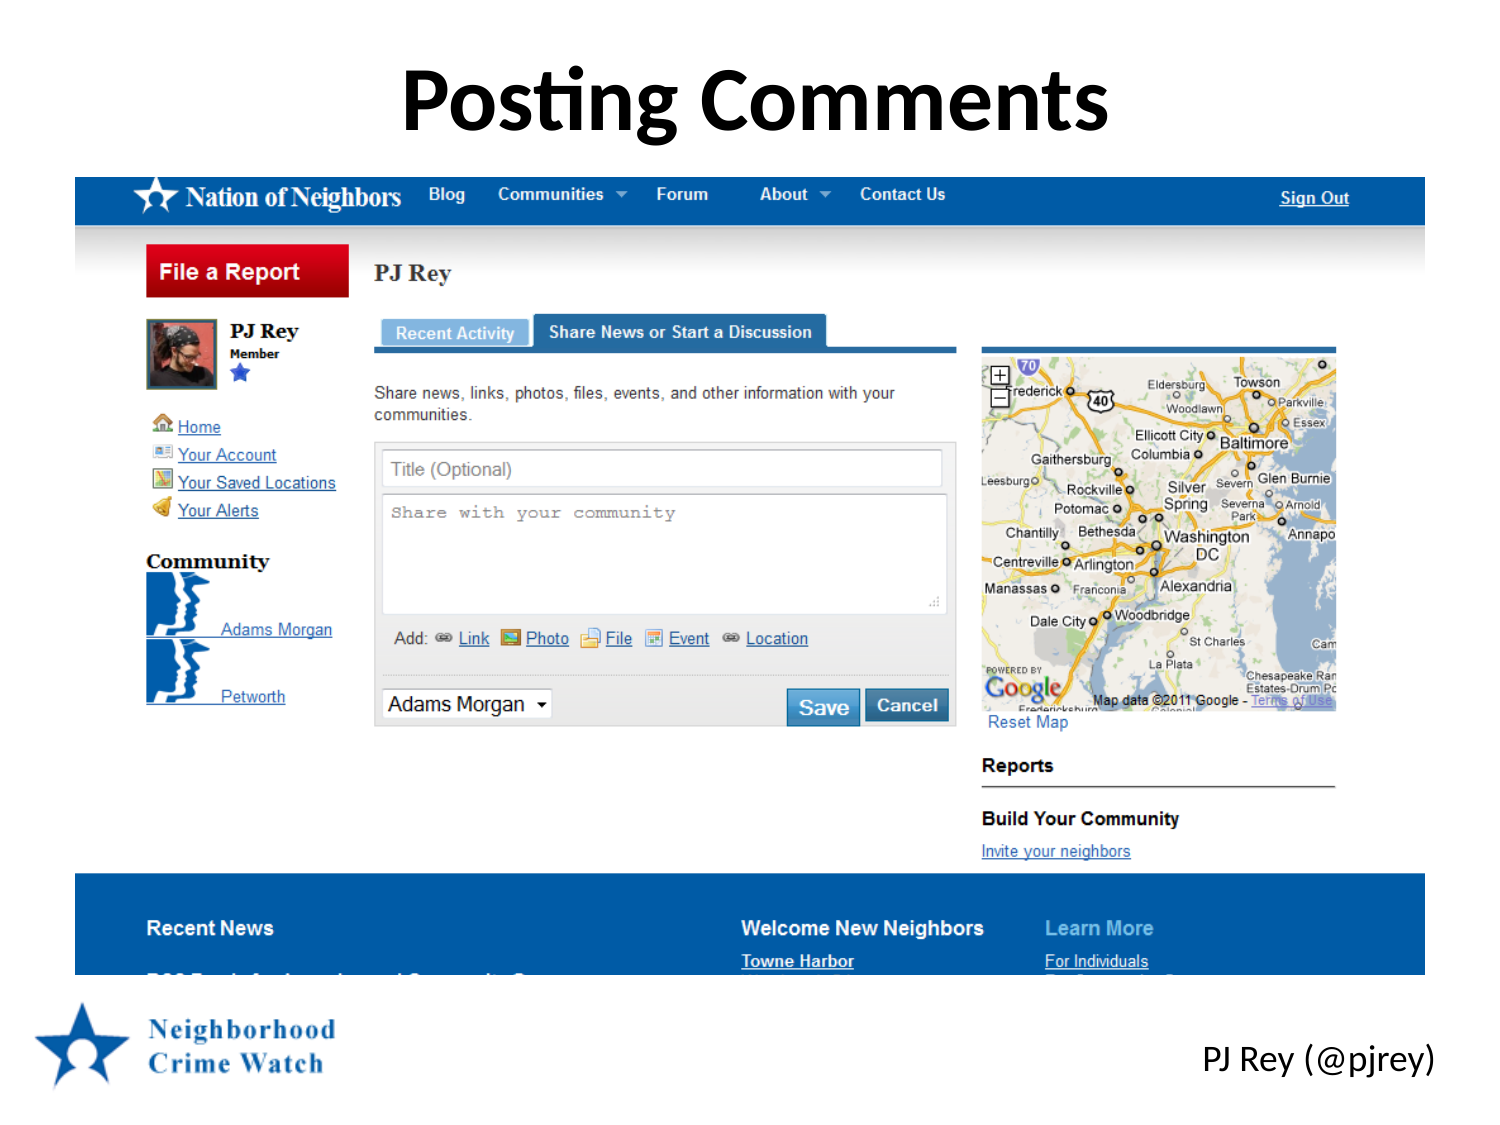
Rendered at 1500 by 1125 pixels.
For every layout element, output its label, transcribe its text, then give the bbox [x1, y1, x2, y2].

text_box PJ Rey (@pjrey) [1187, 1026, 1463, 1087]
picture [74, 177, 1426, 976]
title Posting Comments [112, 12, 1400, 175]
picture [34, 999, 363, 1094]
